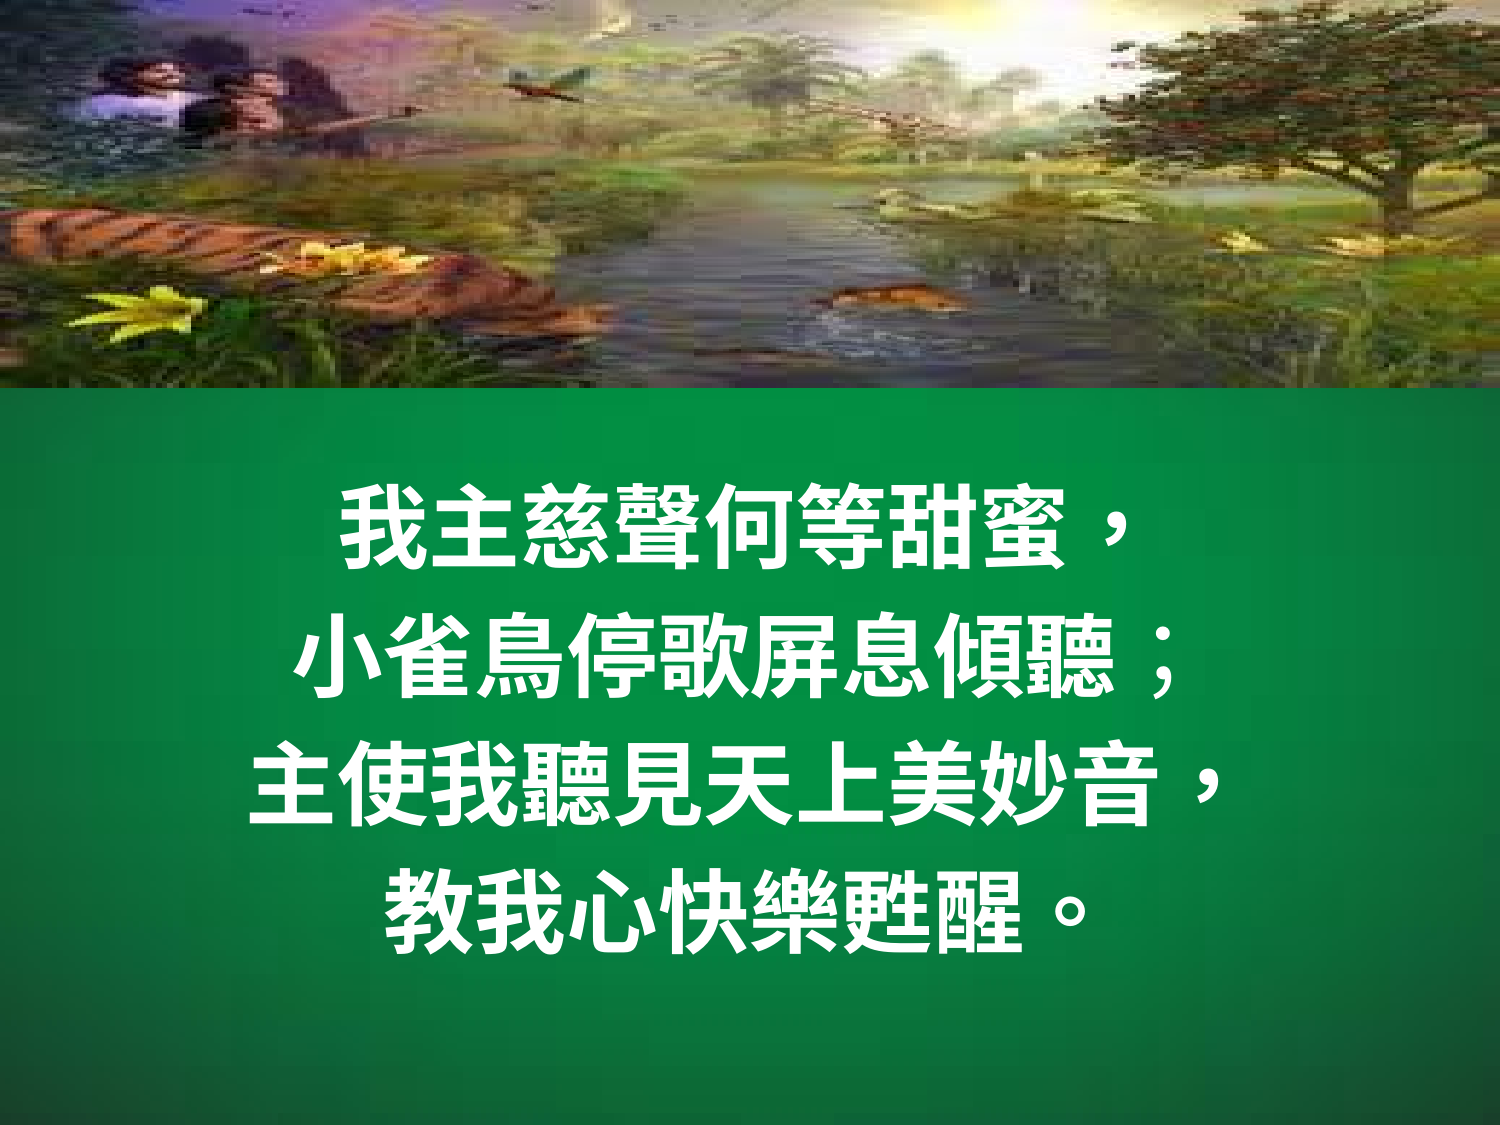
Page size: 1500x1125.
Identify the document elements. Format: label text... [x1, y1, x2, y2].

subtitle 我主慈聲何等甜蜜， 小雀鳥停歌屏息傾聽； 主使我聽見天上美妙音， 教我心快樂甦醒。 [125, 462, 1375, 1050]
picture [0, 0, 1500, 1125]
